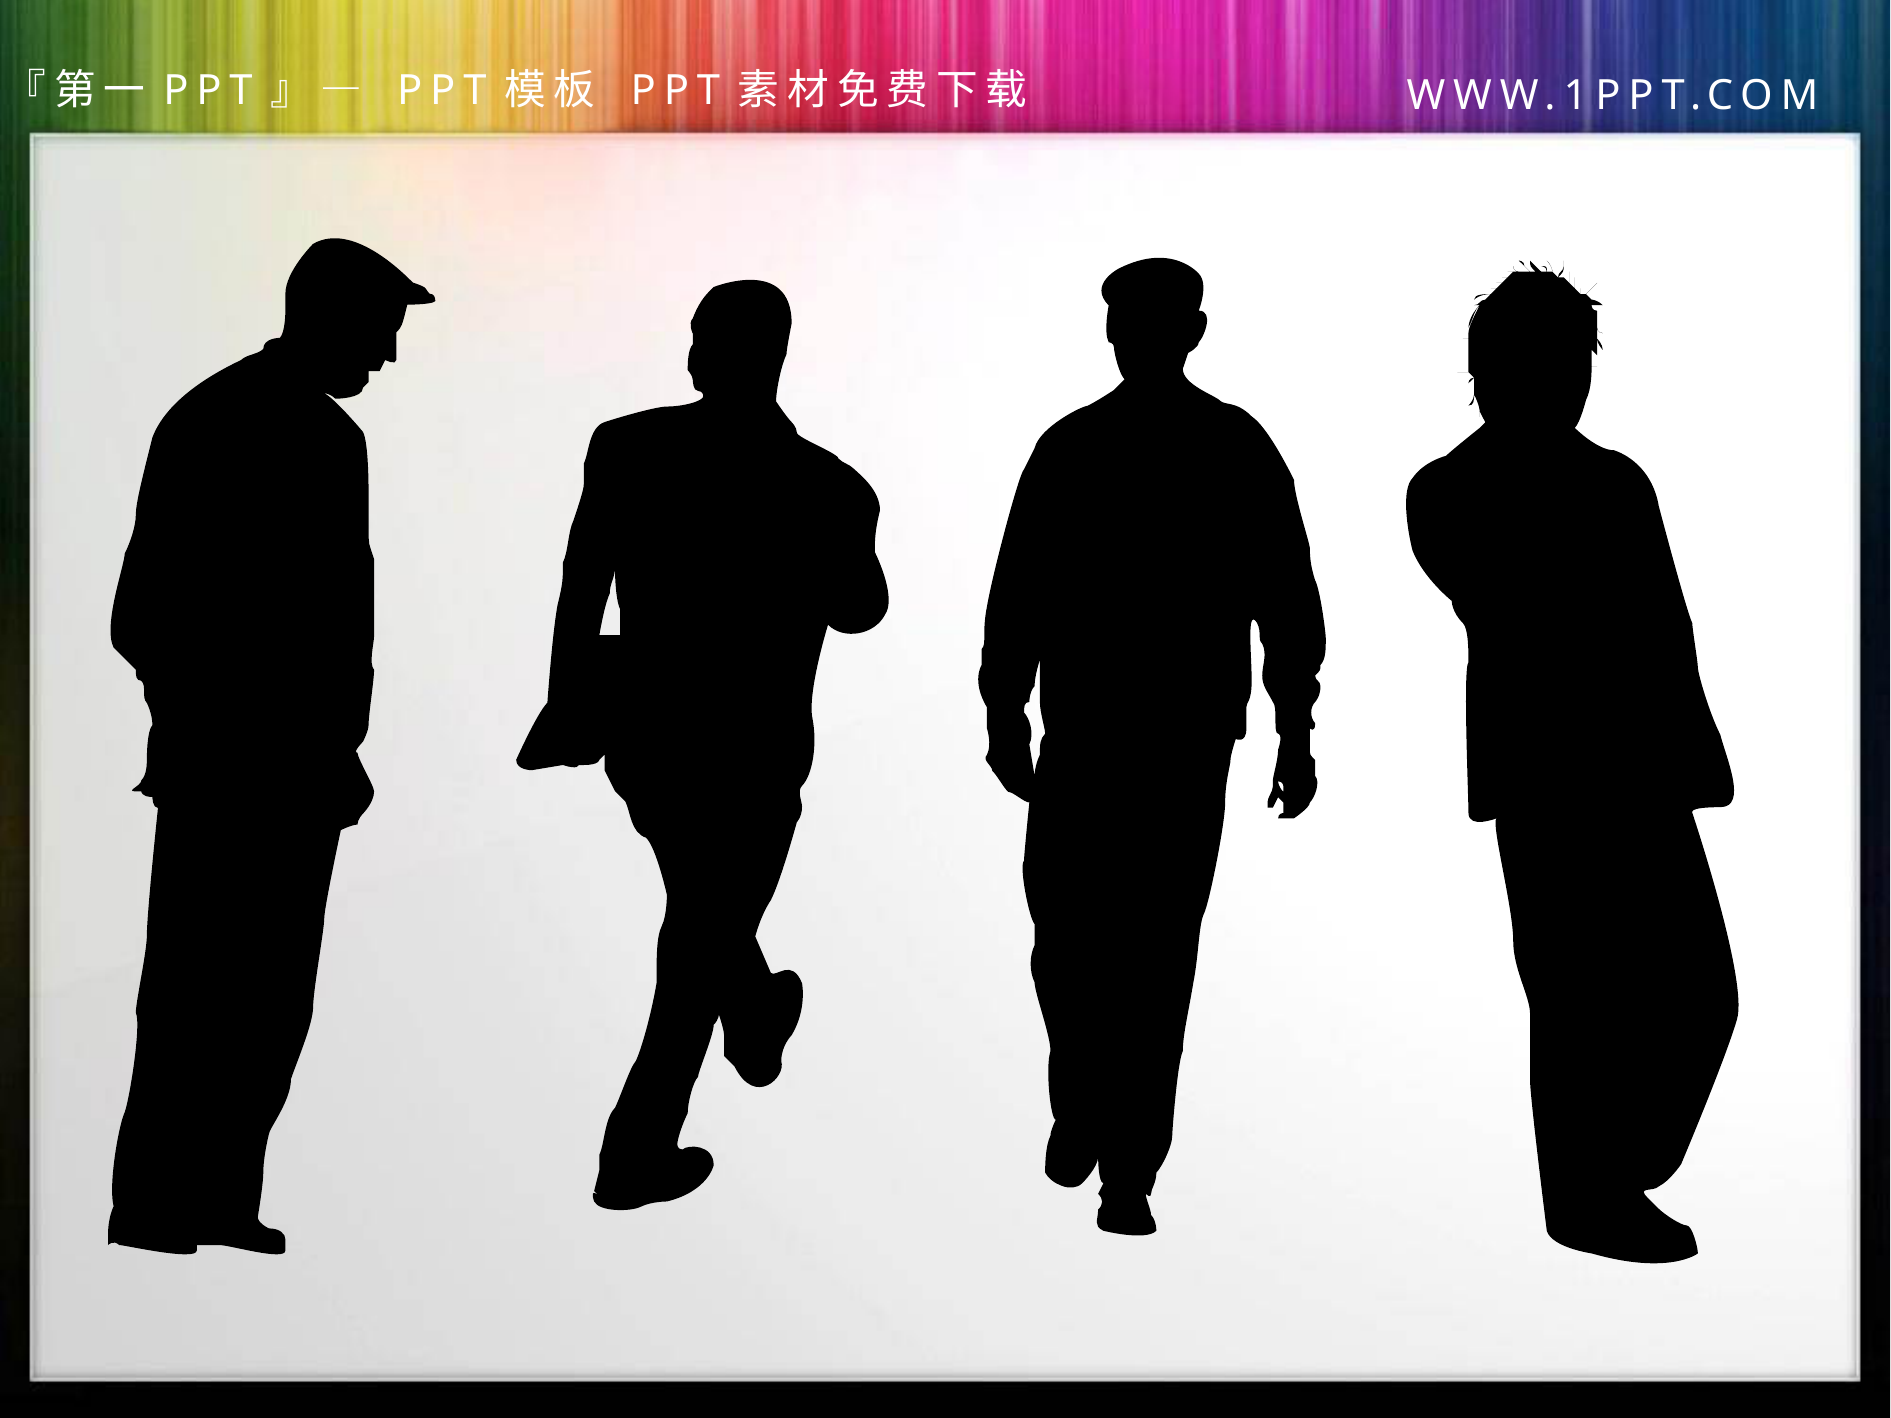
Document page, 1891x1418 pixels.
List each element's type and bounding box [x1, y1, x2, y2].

text_box [516, 279, 889, 1211]
text_box [1406, 260, 1739, 1264]
text_box [978, 257, 1326, 1236]
picture [0, 0, 1891, 1418]
text_box [108, 238, 436, 1255]
